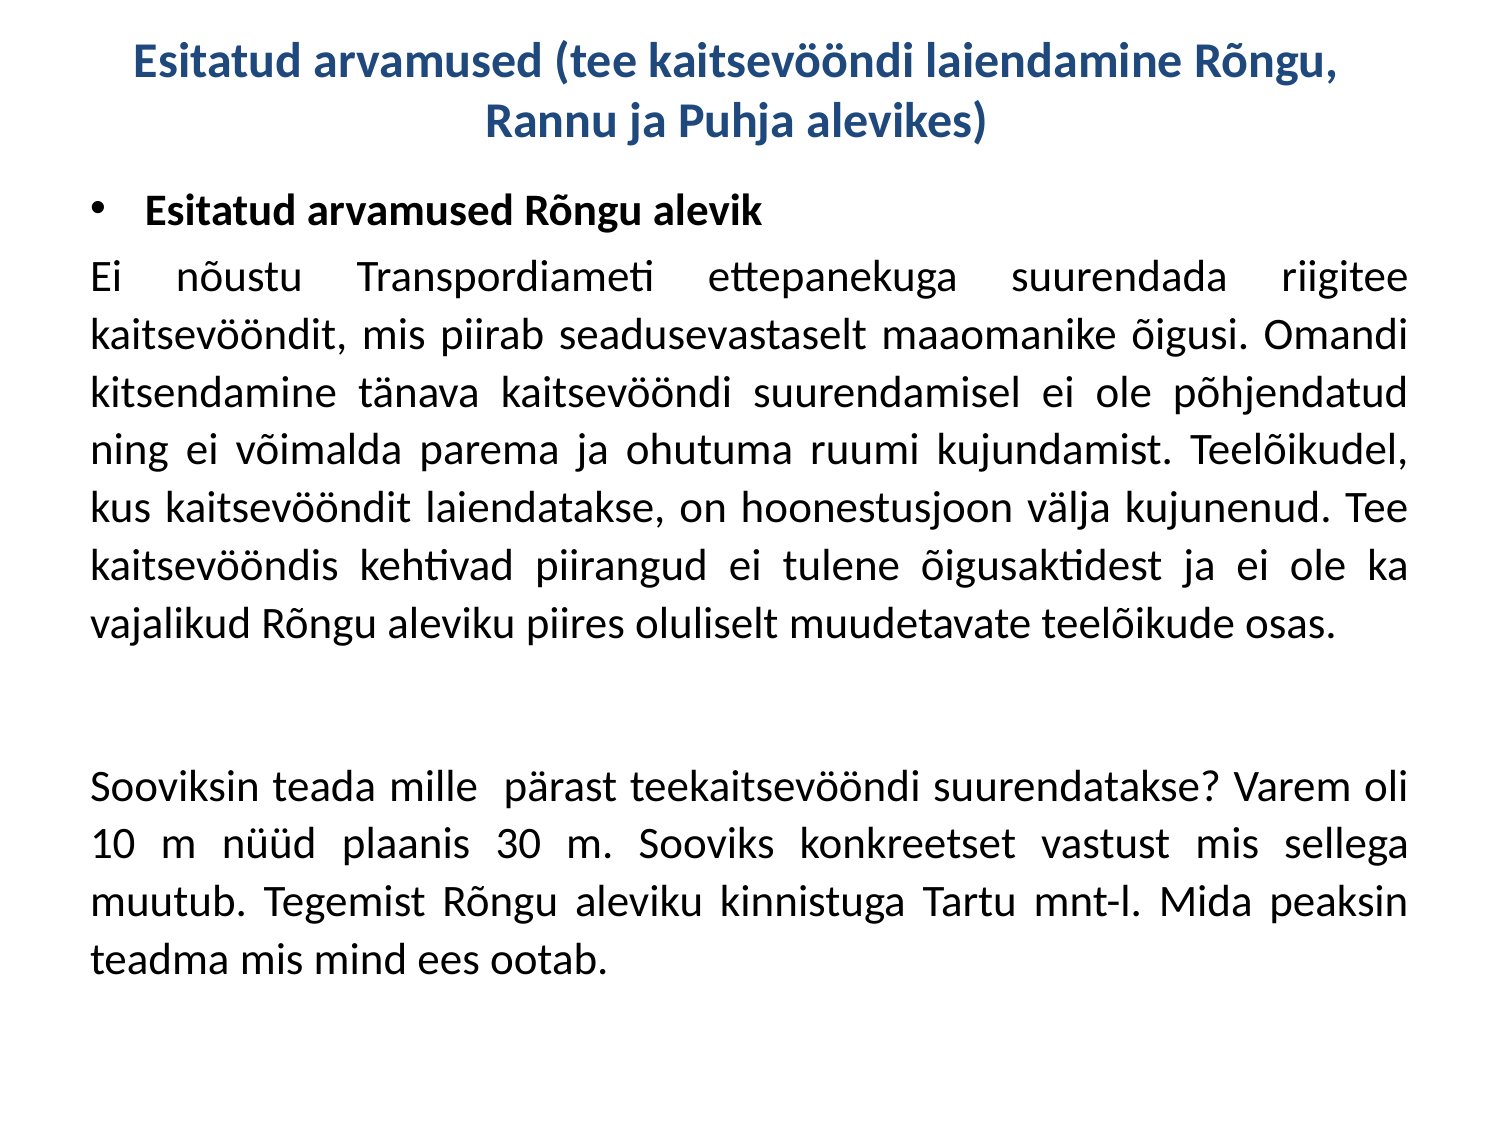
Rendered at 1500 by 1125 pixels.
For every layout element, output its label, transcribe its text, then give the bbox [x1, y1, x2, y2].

title Esitatud arvamused (tee kaitsevööndi laiendamine Rõngu, Rannu ja Puhja alevikes) [80, 50, 1394, 126]
list Esitatud arvamused Rõngu alevik Ei nõustu Transpordiameti ettepanekuga suurendada riigitee kaitsevööndit, mis piirab seadusevastaselt maaomanike õigusi. Omandi kitsendamine tänava kaitsevööndi suurendamisel ei ole põhjendatud ning ei võimalda parema ja ohutuma ruumi kujundamist. Teelõikudel, kus kaitsevööndit laiendatakse, on hoonestusjoon välja kujunenud. Tee kaitsevööndis kehtivad piirangud ei tulene õigusaktidest ja ei ole ka vajalikud Rõngu aleviku piires oluliselt muudetavate teelõikude osas. Sooviksin teada mille pärast teekaitsevööndi suurendatakse? Varem oli 10 m nüüd plaanis 30 m. Sooviks konkreetset vastust mis sellega muutub. Tegemist Rõngu aleviku kinnistuga Tartu mnt-l. Mida peaksin teadma mis mind ees ootab. [75, 172, 1425, 1005]
